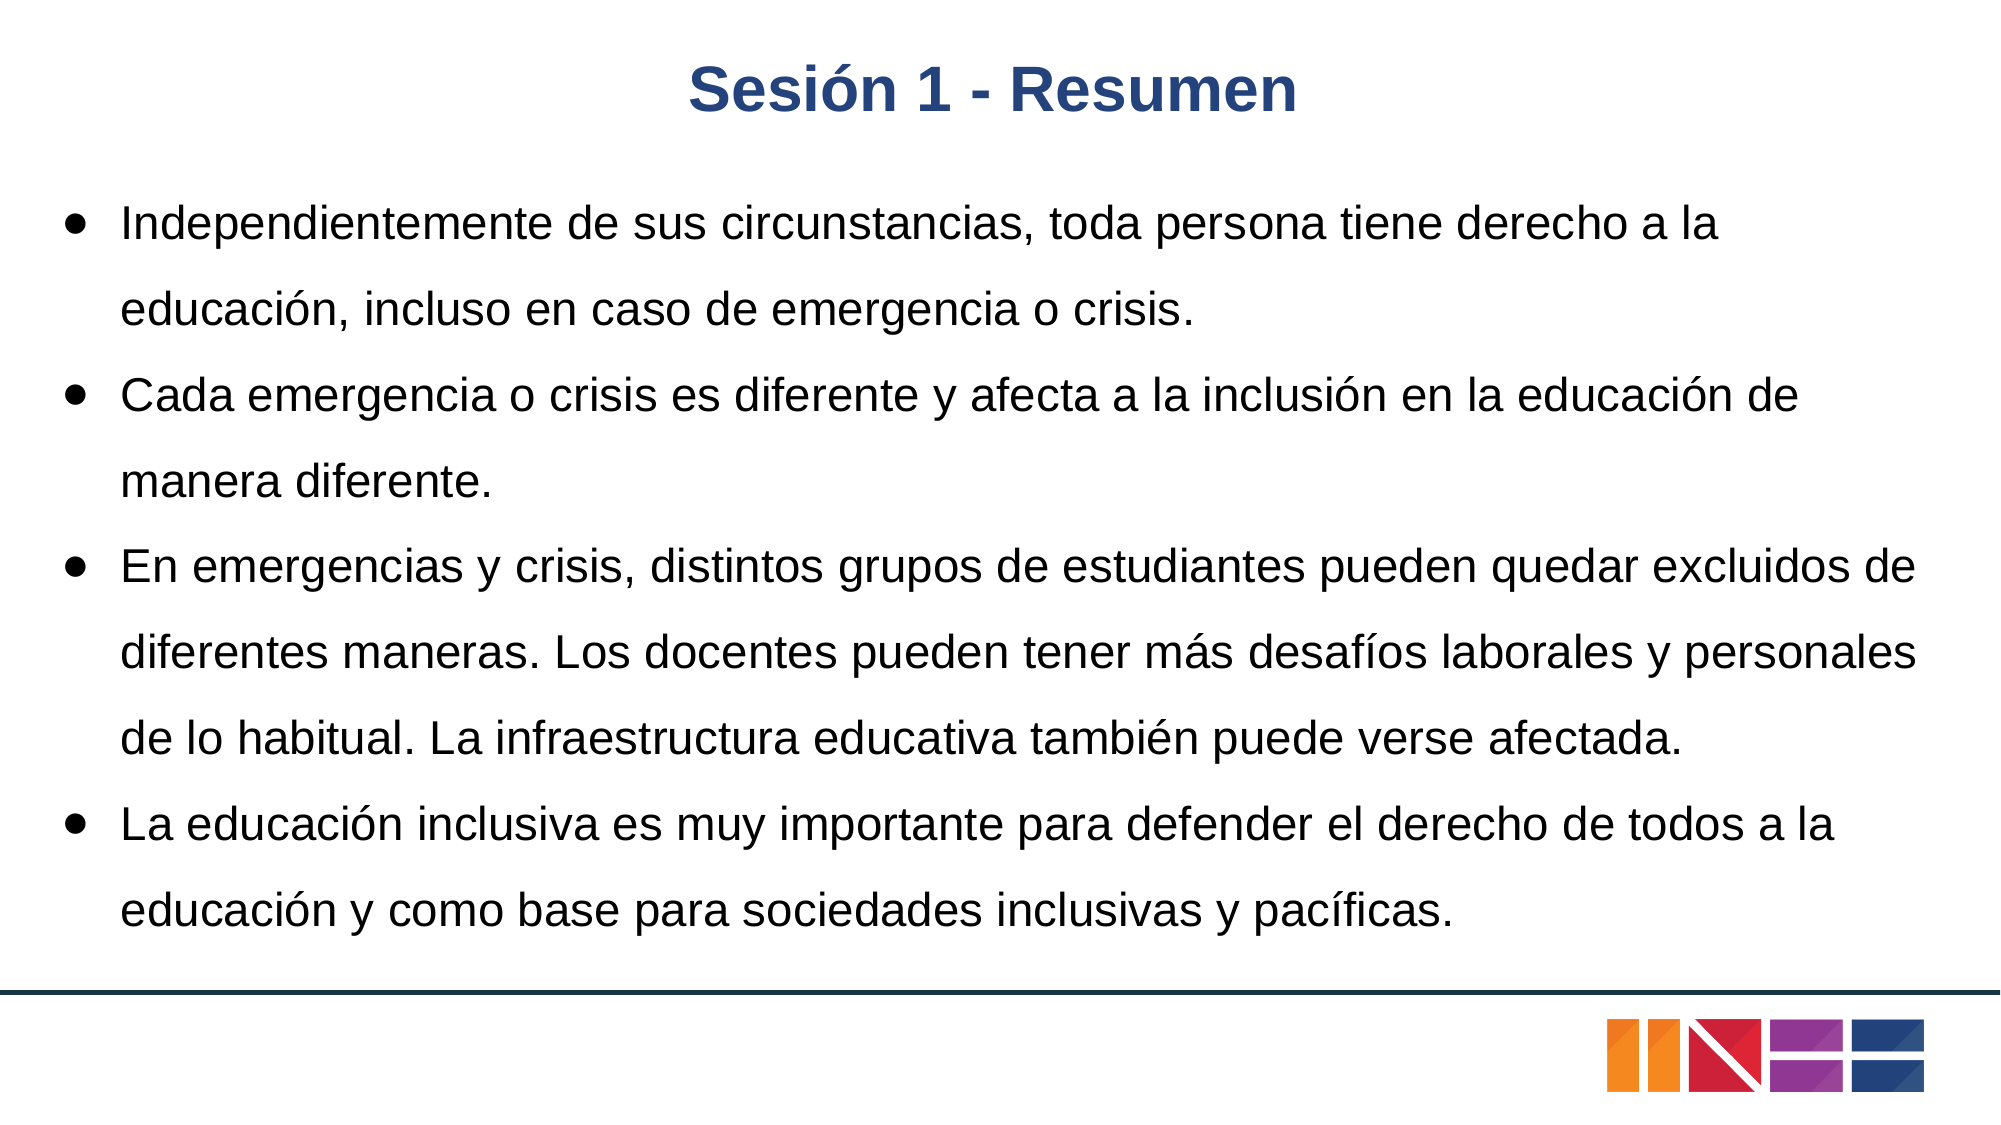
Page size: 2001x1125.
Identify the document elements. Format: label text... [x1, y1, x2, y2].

picture [1607, 1019, 1924, 1092]
title Sesión 1 - Resumen [31, 28, 1957, 144]
text_box [575, 160, 1980, 1017]
list Independientemente de sus circunstancias, toda persona tiene derecho a la educación, incluso en caso de emergencia o crisis. Cada emergencia o crisis es diferente y afecta a la inclusión en la educación de manera diferente. En emergencias y crisis, distintos grupos de estudiantes pueden quedar excluidos de diferentes maneras. Los docentes pueden tener más desafíos laborales y personales de lo habitual. La infraestructura educativa también puede verse afectada. La educación inclusiva es muy importante para defender el derecho de todos a la educación y como base para sociedades inclusivas y pacíficas. [30, 144, 1970, 957]
